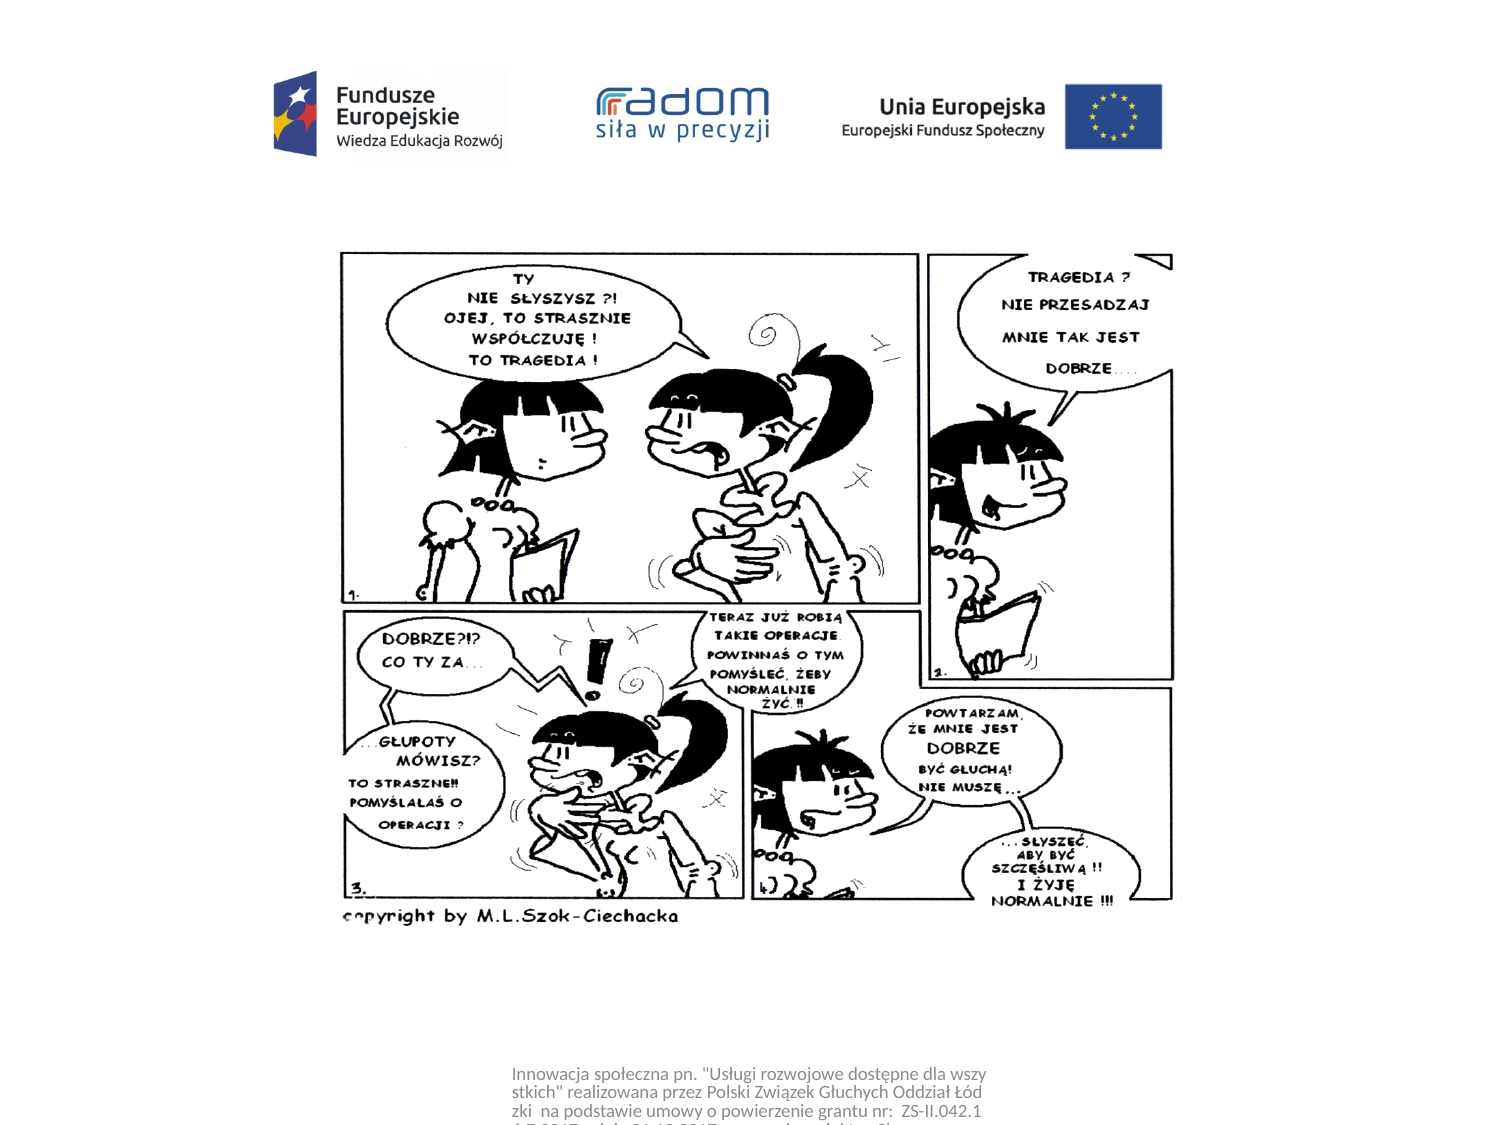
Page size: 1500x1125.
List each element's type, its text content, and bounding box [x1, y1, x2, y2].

footer Innowacja społeczna pn. "Usługi rozwojowe dostępne dla wszystkich" realizowana przez Polski Związek Głuchych Oddział Łódzki na podstawie umowy o powierzenie grantu nr: ZS-II.042.16.7.2017 z dnia 21.12.2017 w ramach projektu „Chcemy pracować – innowacje w zakresie usług opiekuńczych dla osób zależnych” realizowanego przez Gminę Miasta Radomia w ramach programu Operacyjnego Wiedza Edukacja Rozwój 2014-2020 współfinansowanego ze środków Europejskiego Funduszu Społecznego IV Oś Priorytetowa POWER, Działanie 4.1: Innowacje społeczne [496, 1042, 1004, 1103]
picture [267, 61, 1183, 171]
picture [312, 231, 1187, 933]
